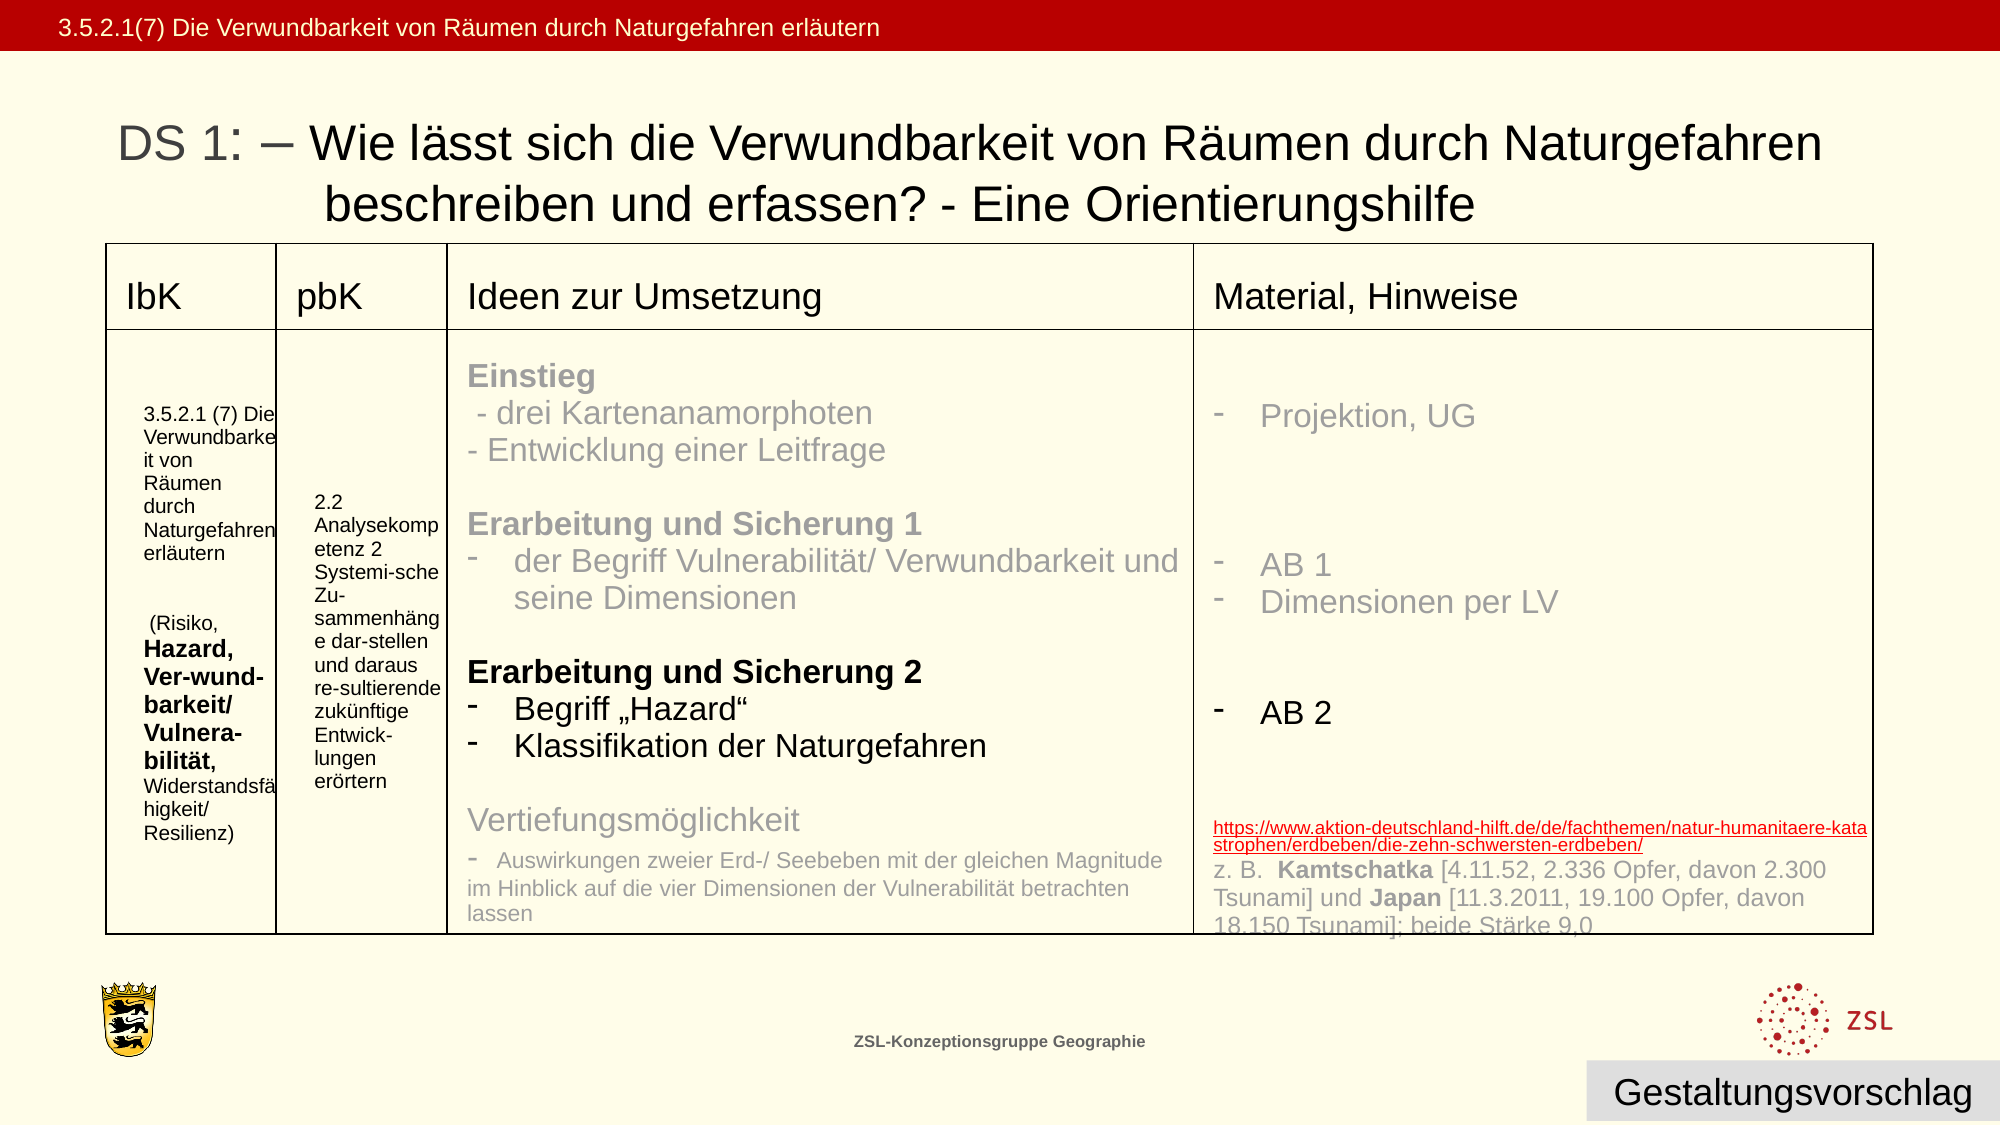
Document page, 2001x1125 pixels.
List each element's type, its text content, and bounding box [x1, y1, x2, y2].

table_cell Projektion, UG AB 1 Dimensionen per LV AB 2 https://www.aktion-deutschland-hilft.de/de/fachthemen/natur-humanitaere-katastrophen/erdbeben/die-zehn-schwersten-erdbeben/ z. B. Kamtschatka [4.11.52, 2.336 Opfer, davon 2.300 Tsunami] und Japan [11.3.2011, 19.100 Opfer, davon 18.150 Tsunami]; beide Stärke 9,0 [1194, 330, 1872, 933]
table_cell 3.5.2.1 (7) Die Verwundbarkeit von Räumen durch Naturgefahren erläutern (Risiko, Hazard, Ver-wund-barkeit/ Vulnera-bilität, Widerstandsfähigkeit/ Resilienz) [107, 330, 275, 933]
text_box DS 1: – Wie lässt sich die Verwundbarkeit von Räumen durch Naturgefahren beschreiben und erfassen? - Eine Orientierungshilfe [102, 66, 1925, 268]
table_header Ideen zur Umsetzung [448, 244, 1193, 329]
table_header pbK [277, 244, 446, 329]
table_header Material, Hinweise [1194, 244, 1872, 329]
text_box Gestaltungsvorschlag [1586, 1060, 2000, 1121]
table_cell Einstieg - drei Kartenanamorphoten - Entwicklung einer Leitfrage Erarbeitung und Sicherung 1 der Begriff Vulnerabilität/ Verwundbarkeit und seine Dimensionen Erarbeitung und Sicherung 2 Begriff „Hazard“ Klassifikation der Naturgefahren Vertiefungsmöglichkeit - Auswirkungen zweier Erd-/ Seebeben mit der gleichen Magnitude im Hinblick auf die vier Dimensionen der Vulnerabilität betrachten lassen [448, 330, 1193, 933]
text_box 3.5.2.1(7) Die Verwundbarkeit von Räumen durch Naturgefahren erläutern [43, 4, 1866, 57]
footer ZSL-Konzeptionsgruppe Geographie [704, 1023, 1296, 1083]
table_cell 2.2 Analysekompetenz 2 Systemi-sche Zu-sammenhänge dar-stellen und daraus re-sultierende zukünftige Entwick-lungen erörtern [277, 330, 446, 933]
picture [99, 979, 158, 1059]
table_header IbK [107, 244, 275, 329]
